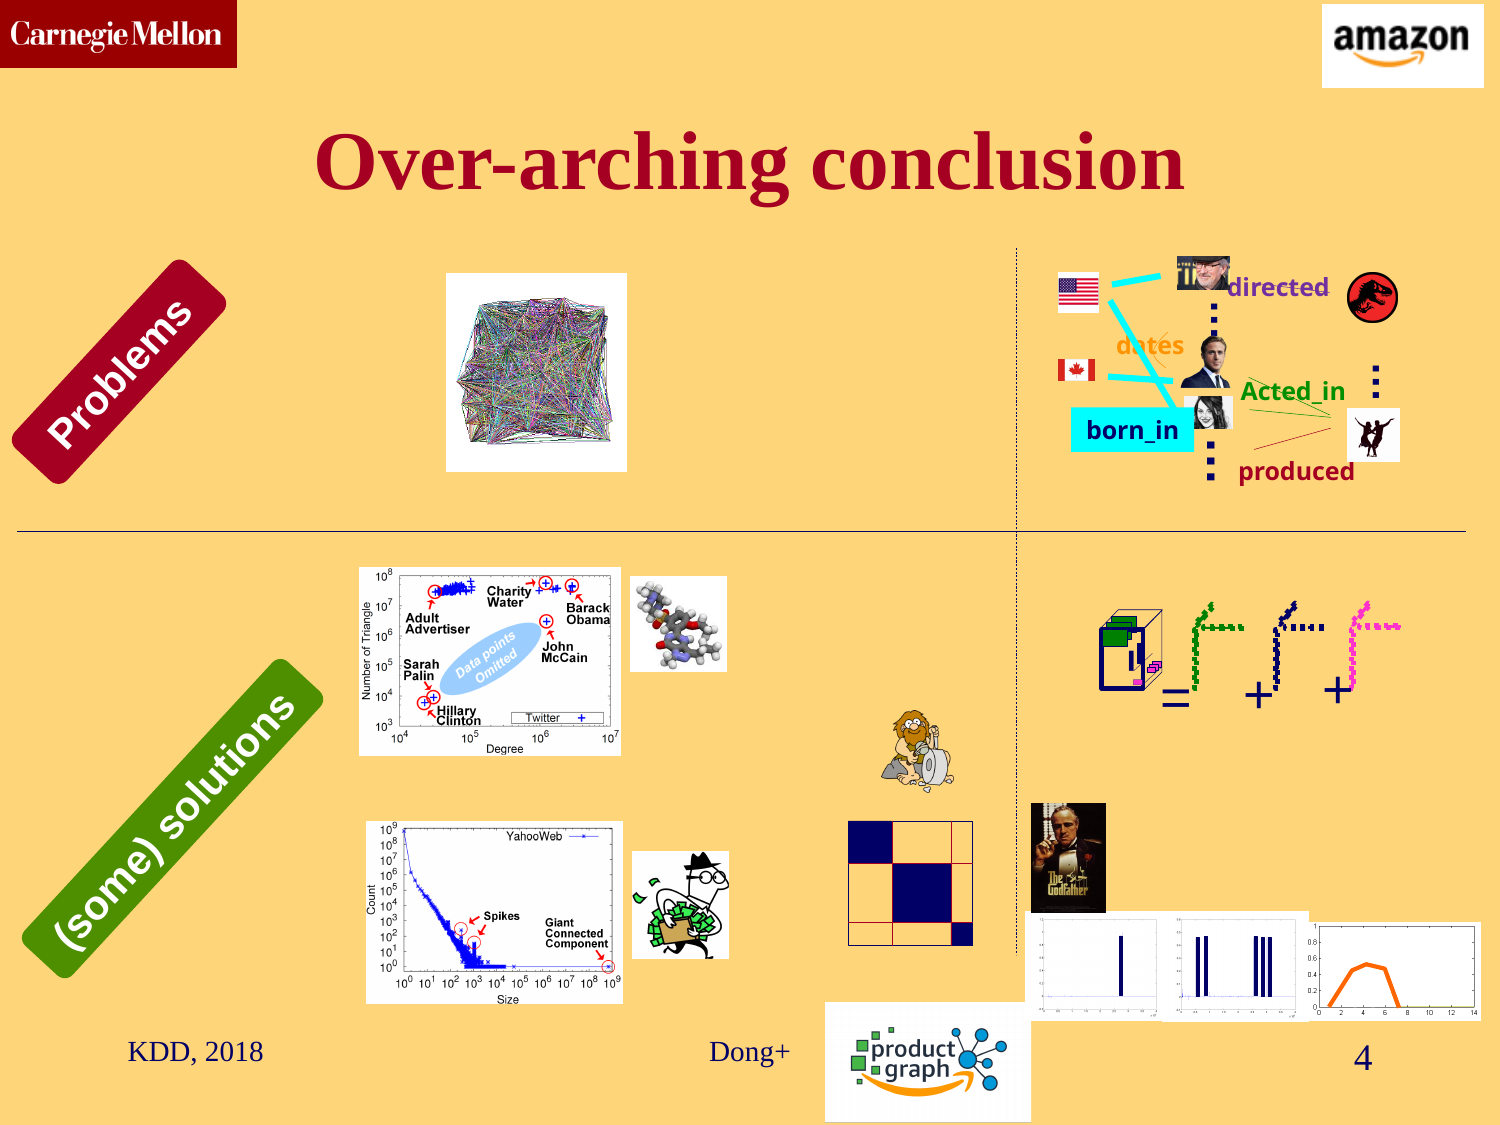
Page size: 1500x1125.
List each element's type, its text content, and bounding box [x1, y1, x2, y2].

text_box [848, 820, 973, 946]
text_box Problems [11, 259, 227, 484]
text_box (some) solutions [21, 658, 324, 979]
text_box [1057, 256, 1423, 478]
picture [1031, 803, 1107, 914]
title Over-arching conclusion [112, 99, 1388, 213]
picture [446, 273, 628, 472]
slide_number 4 [1074, 1030, 1388, 1101]
picture [359, 567, 621, 757]
picture [630, 575, 727, 673]
footer Dong+ [512, 1024, 988, 1101]
picture [881, 710, 955, 794]
picture [1322, 4, 1484, 88]
picture [0, 0, 237, 68]
slide_number KDD, 2018 [112, 1024, 426, 1101]
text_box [1024, 911, 1481, 1022]
picture [632, 851, 730, 959]
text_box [1100, 600, 1401, 691]
picture [366, 821, 623, 1004]
